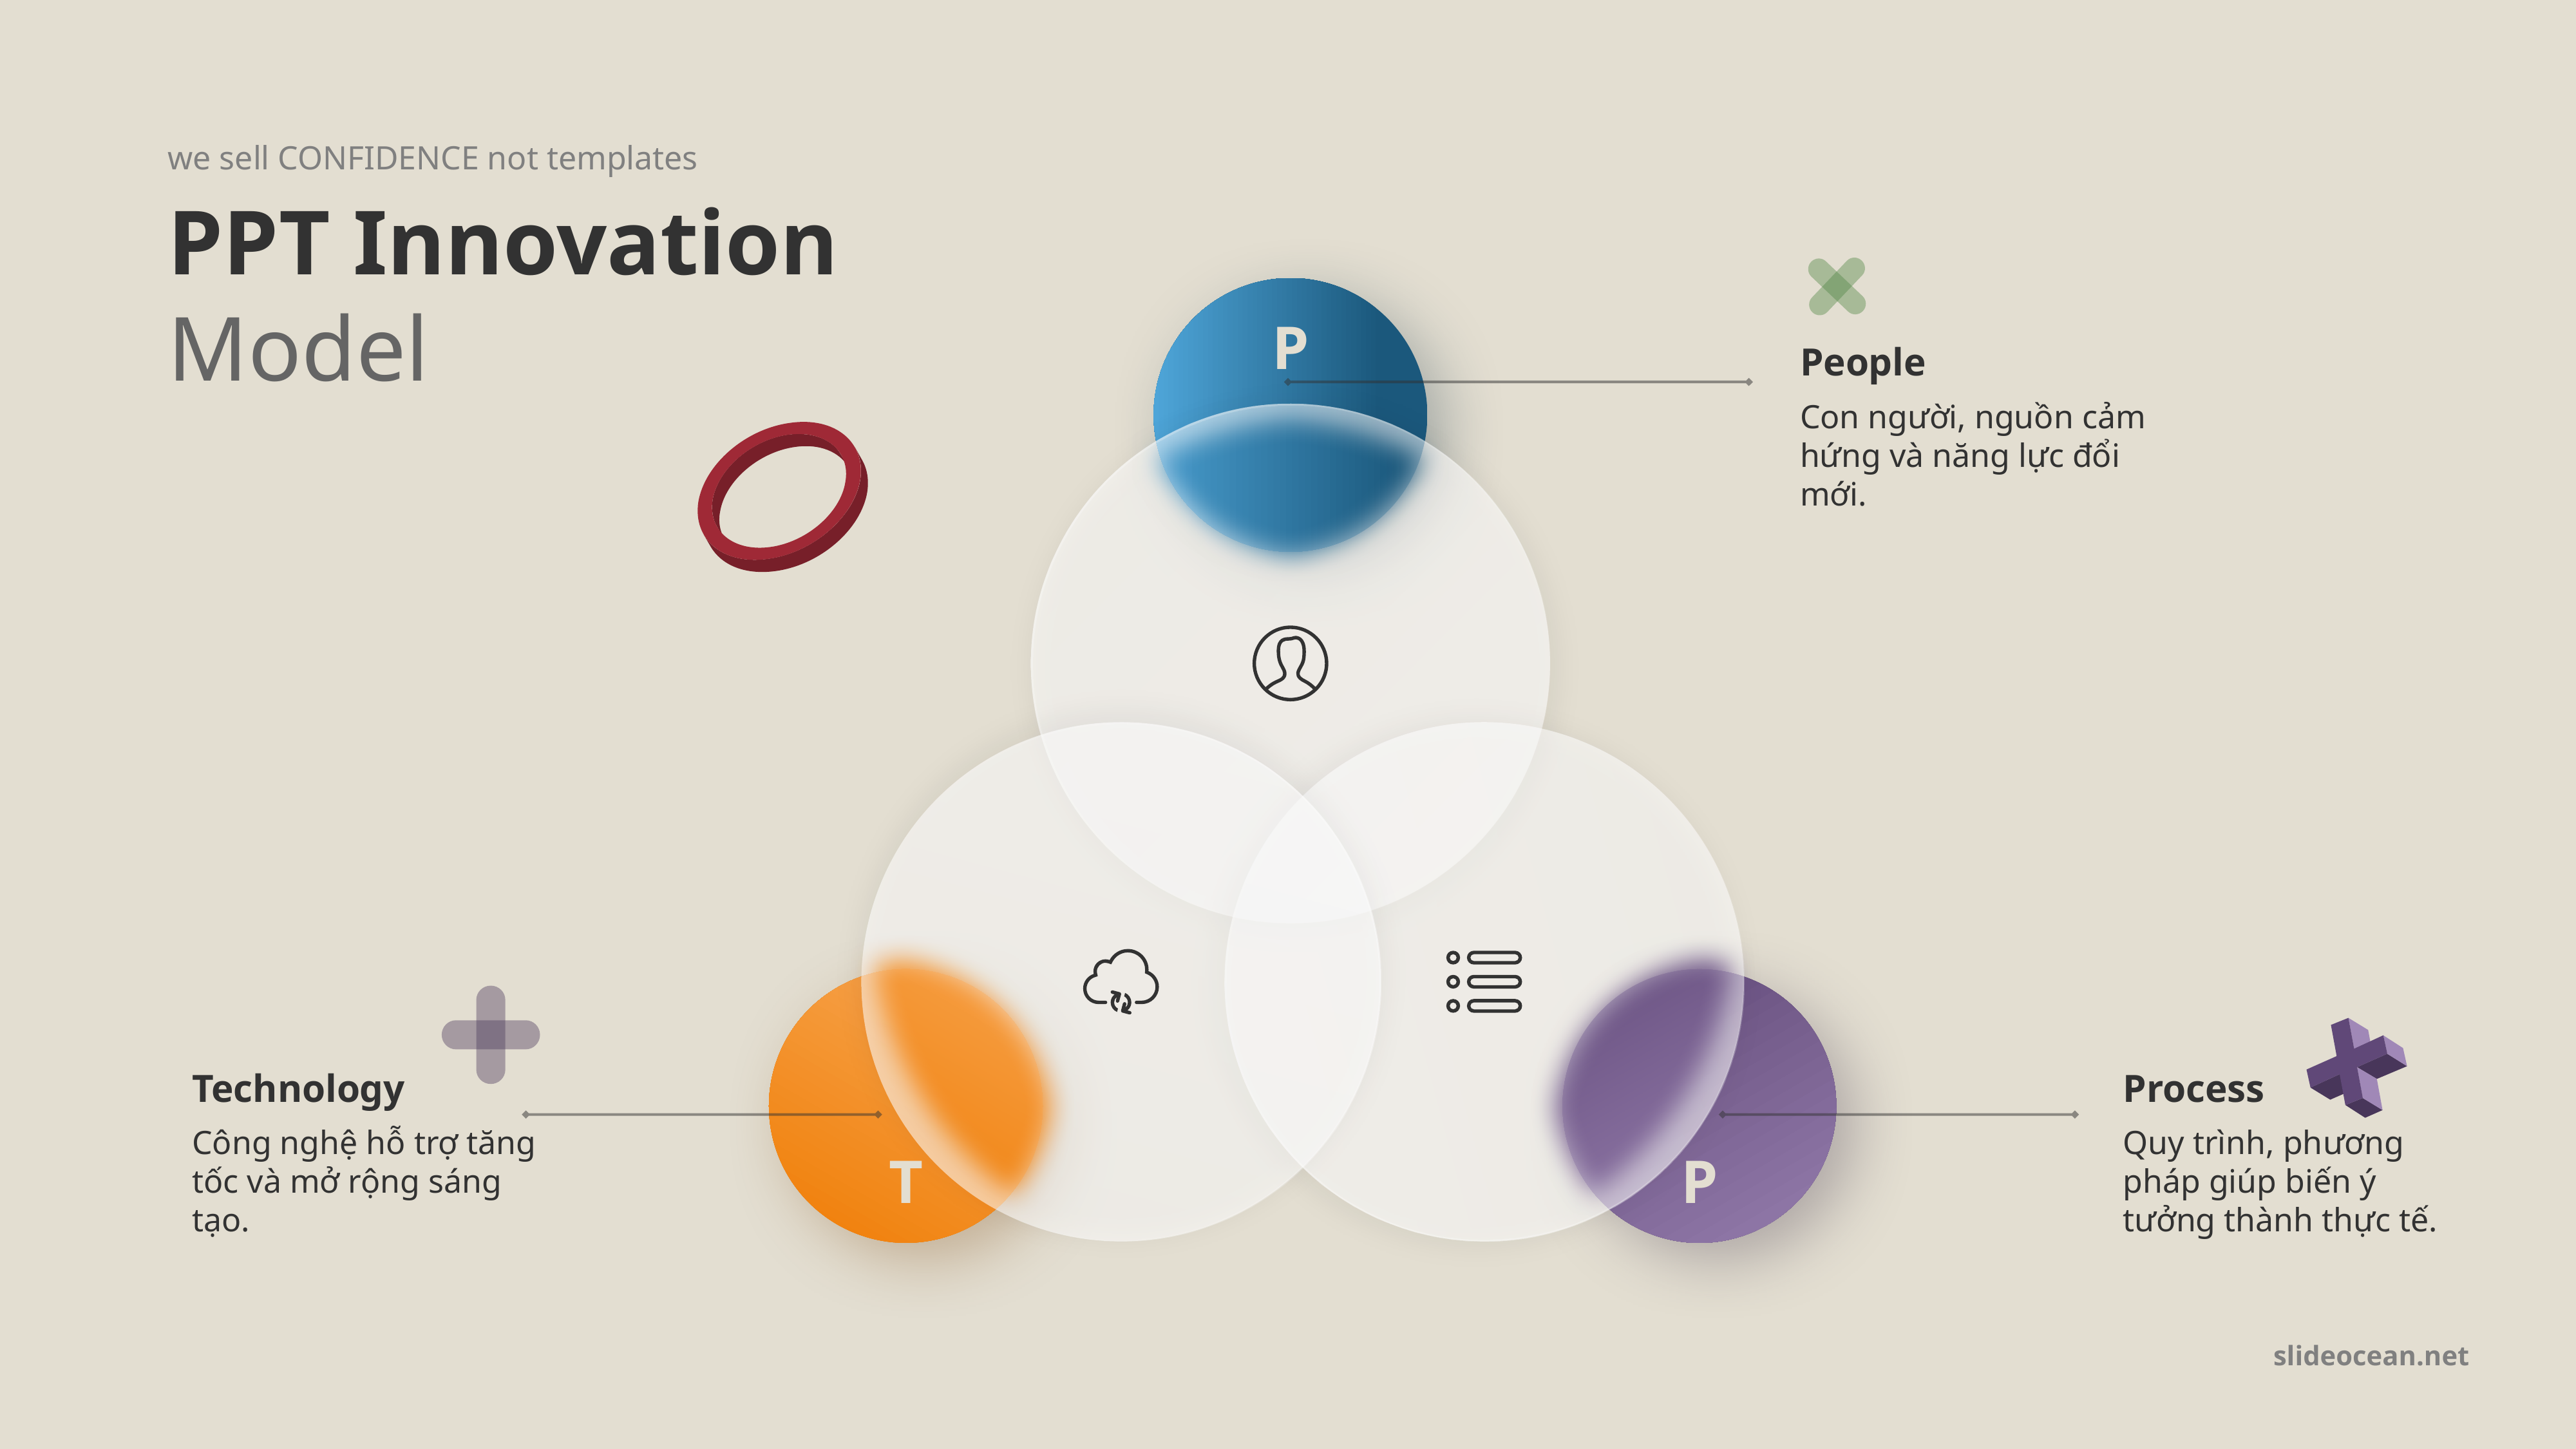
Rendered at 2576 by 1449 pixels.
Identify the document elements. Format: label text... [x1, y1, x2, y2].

text_box [1167, 421, 1415, 554]
text_box P [1246, 305, 1335, 386]
text_box [875, 958, 1051, 1188]
text_box [1152, 277, 1428, 435]
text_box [2113, 1059, 2482, 1245]
text_box [1466, 974, 1522, 989]
text_box slideocean.net [2264, 1334, 2479, 1376]
text_box [1466, 999, 1522, 1013]
text_box [1110, 990, 1121, 1012]
text_box we sell CONFIDENCE not templates [158, 133, 708, 181]
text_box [441, 985, 540, 1084]
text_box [2306, 1017, 2408, 1119]
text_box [182, 1059, 551, 1245]
text_box [768, 980, 990, 1244]
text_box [1790, 332, 2159, 519]
text_box T [861, 1139, 951, 1220]
text_box [860, 721, 1382, 1243]
text_box [1252, 625, 1329, 702]
text_box [1446, 974, 1461, 989]
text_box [1801, 250, 1873, 323]
text_box [1030, 402, 1551, 794]
text_box [1557, 961, 1728, 1185]
text_box [1446, 951, 1461, 965]
text_box [1446, 999, 1461, 1013]
text_box PPT Innovation Model [158, 181, 862, 403]
text_box P [1655, 1139, 1744, 1220]
text_box [1303, 721, 1745, 1243]
text_box [1121, 992, 1132, 1015]
text_box [1618, 978, 1837, 1244]
text_box [1083, 949, 1159, 1005]
text_box [1466, 951, 1522, 965]
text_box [692, 416, 870, 576]
